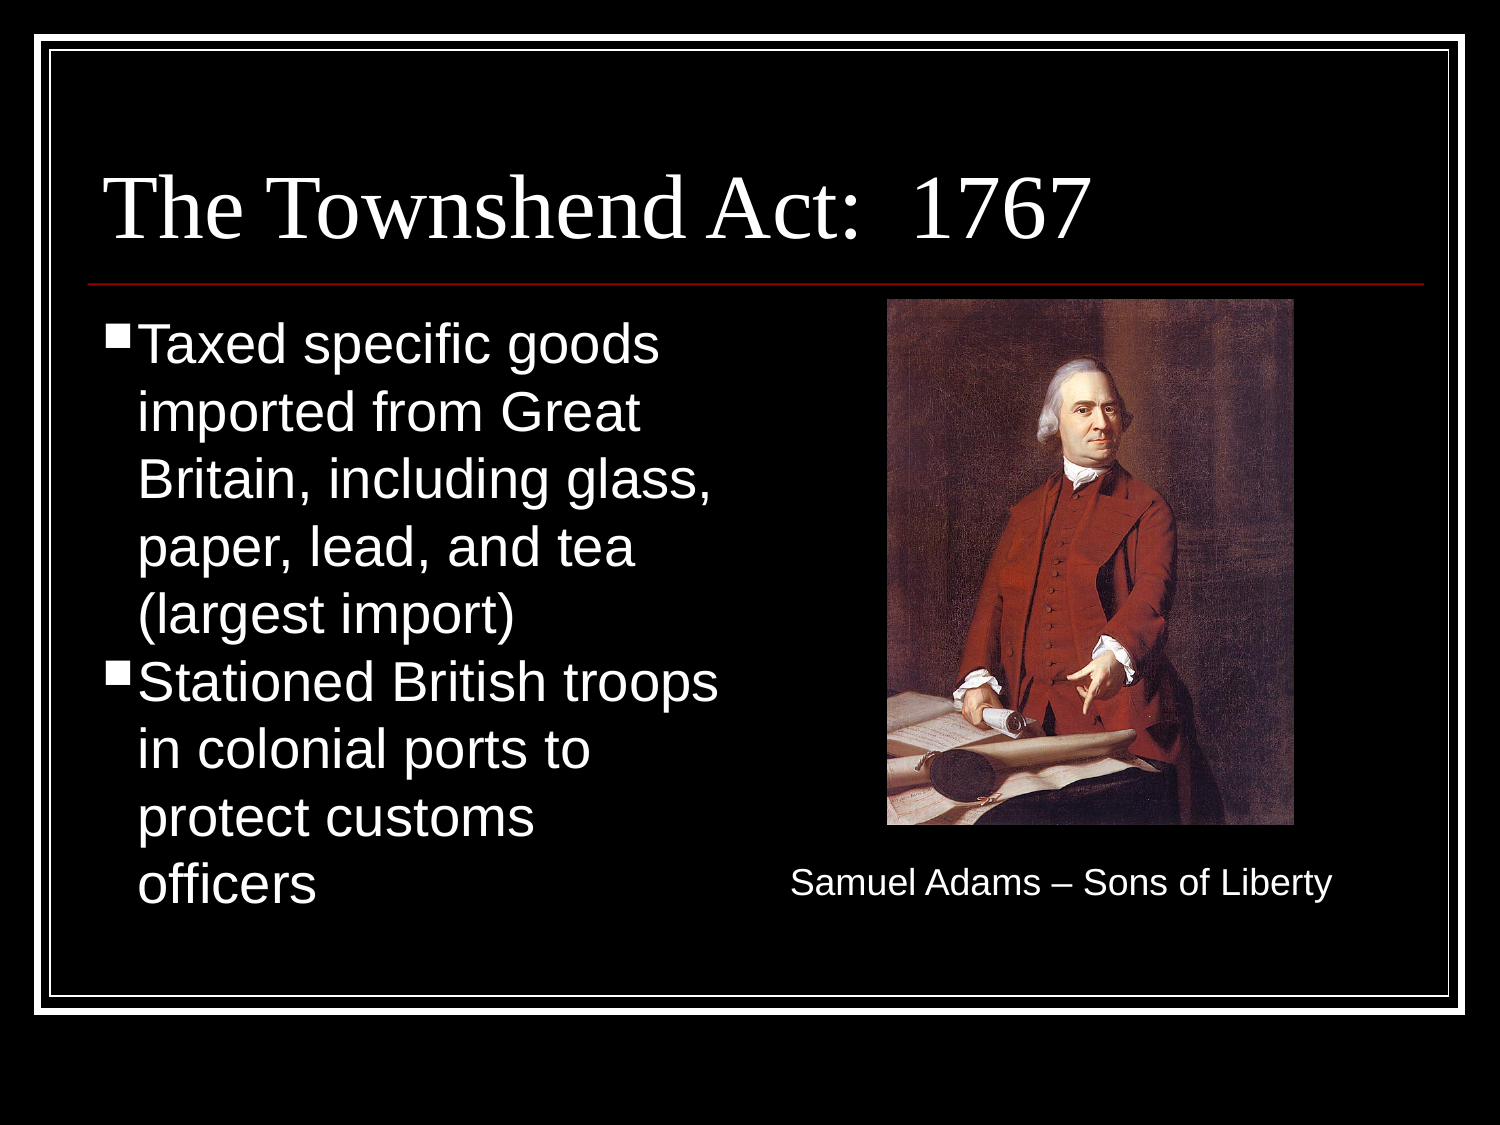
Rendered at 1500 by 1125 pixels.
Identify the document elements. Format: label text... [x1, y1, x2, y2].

text_box The Townshend Act: 1767 [87, 77, 1425, 265]
picture [887, 299, 1294, 826]
text_box Taxed specific goods imported from Great Britain, including glass, paper, lead, and tea (largest import) Stationed British troops in colonial ports to protect customs officers [87, 299, 744, 963]
text_box Samuel Adams – Sons of Liberty [774, 849, 1363, 911]
